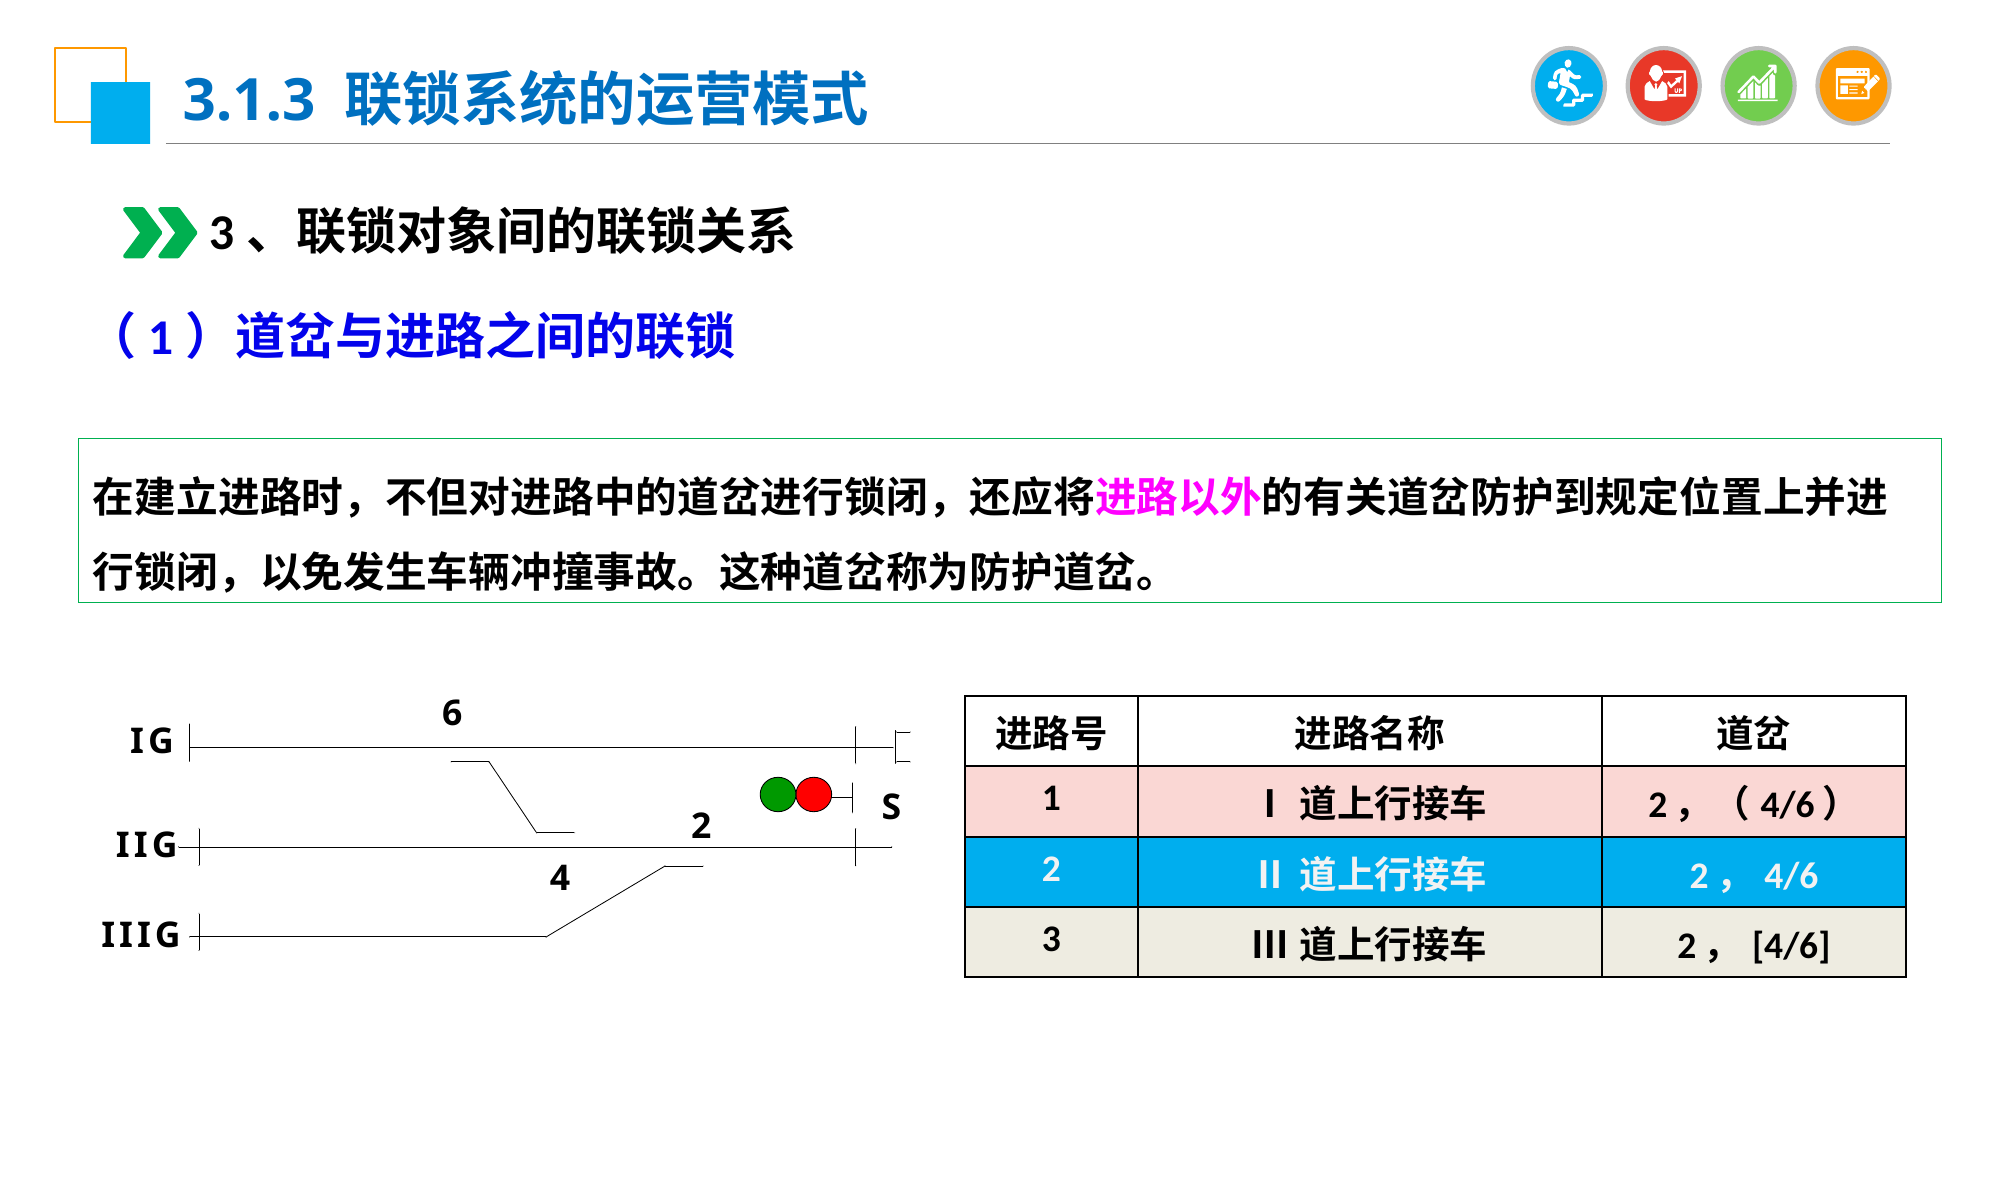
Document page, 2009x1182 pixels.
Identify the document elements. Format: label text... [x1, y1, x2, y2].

table_header 进路号 [966, 697, 1137, 765]
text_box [77, 684, 934, 989]
table_cell Ⅱ道上行接车 [1139, 838, 1601, 906]
table_cell Ⅰ道上行接车 [1139, 767, 1601, 836]
text_box 在建立进路时，不但对进路中的道岔进行锁闭，还应将进路以外的有关道岔防护到规定位置上并进行锁闭，以免发生车辆冲撞事故。这种道岔称为防护道岔。 [78, 438, 1942, 603]
table_cell 2，4/6 [1603, 838, 1905, 906]
table_header 道岔 [1603, 697, 1905, 765]
table_cell 2，（4/6） [1603, 767, 1905, 836]
table_cell 3 [966, 908, 1137, 976]
table_cell 2，[4/6] [1603, 908, 1905, 976]
table_cell Ⅲ道上行接车 [1139, 908, 1601, 976]
table_header 进路名称 [1139, 697, 1601, 765]
text_box （1）道岔与进路之间的联锁 [71, 297, 750, 373]
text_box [124, 191, 810, 269]
table_cell 1 [966, 767, 1137, 836]
table_cell 2 [966, 838, 1137, 906]
text_box 3.1.3 联锁系统的运营模式 [162, 51, 890, 142]
